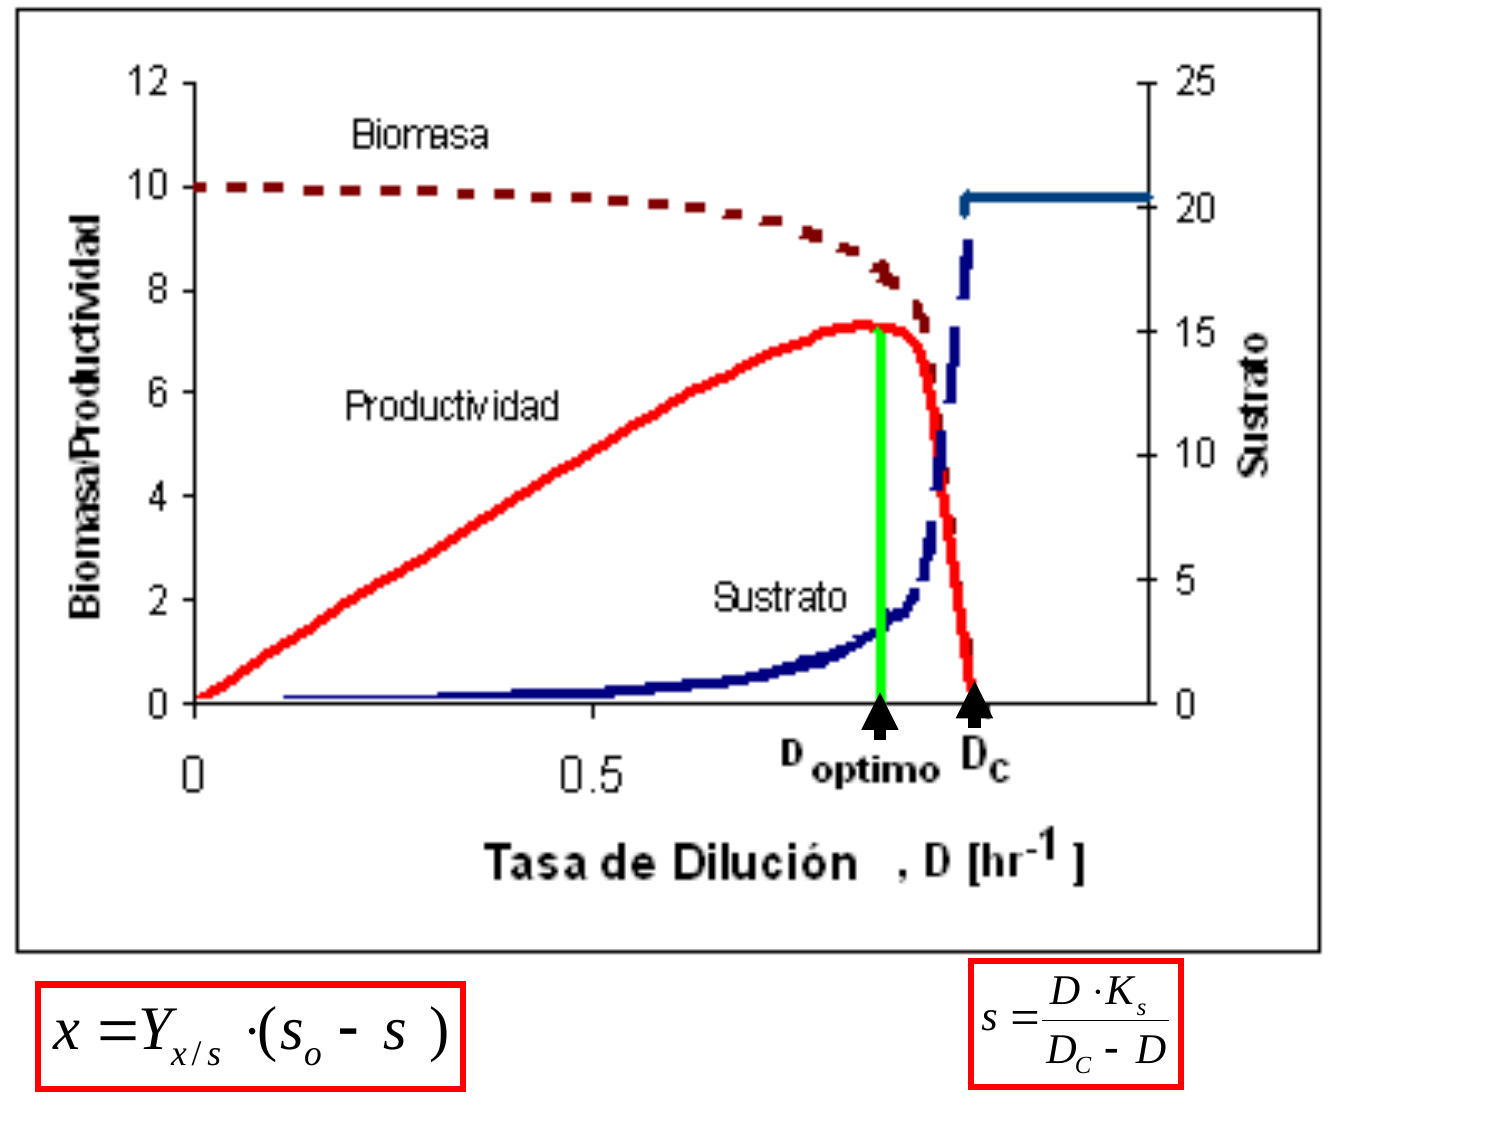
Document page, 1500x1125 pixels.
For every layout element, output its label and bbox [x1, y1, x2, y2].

text_box [40, 987, 461, 1086]
text_box [0, 0, 1330, 958]
text_box [974, 967, 1179, 1084]
